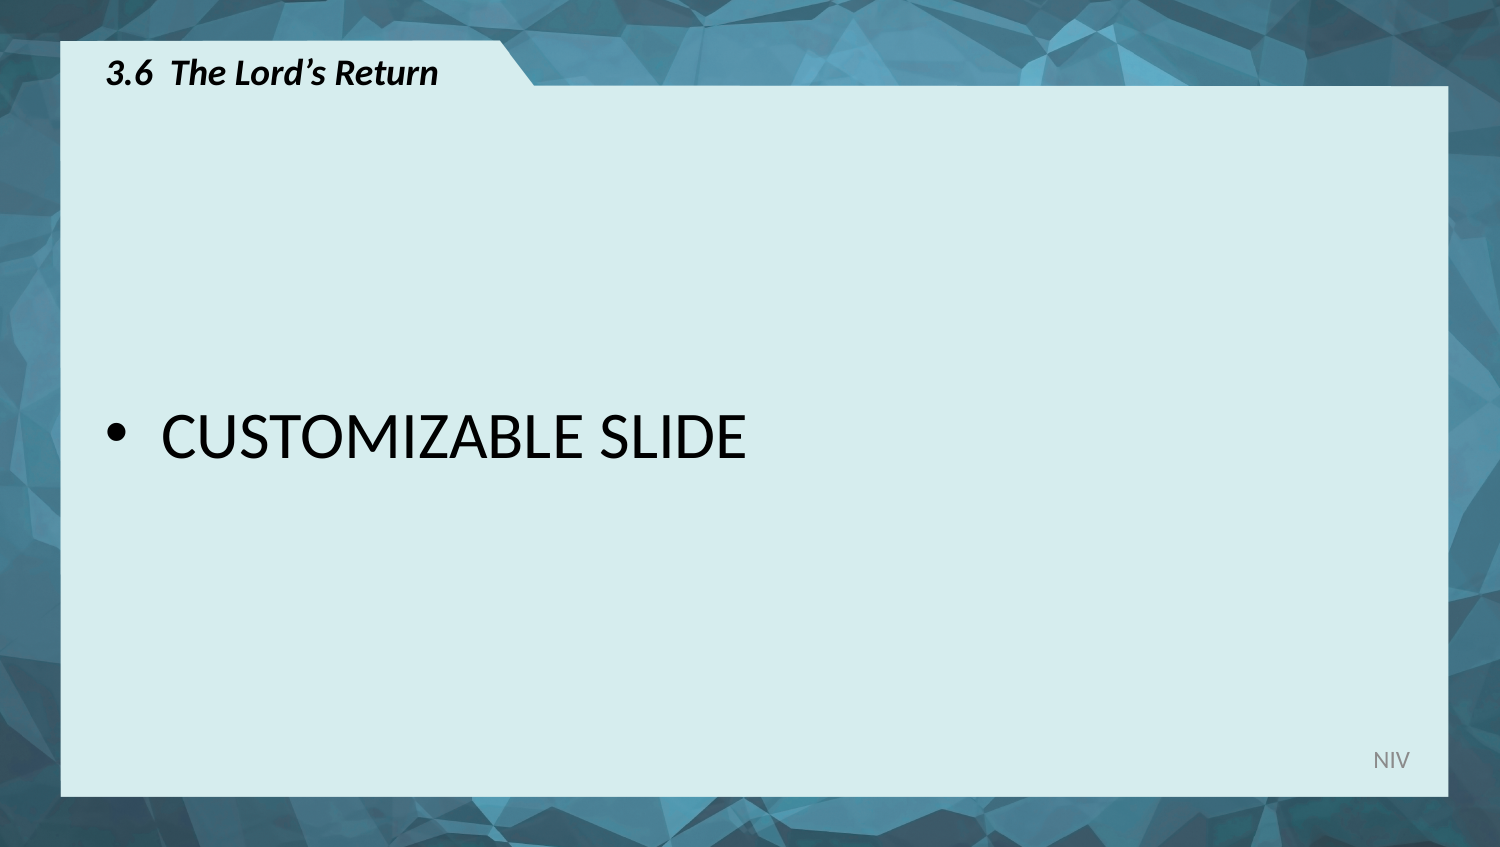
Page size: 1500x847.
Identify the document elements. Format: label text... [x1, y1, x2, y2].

list CUSTOMIZABLE SLIDE [89, 141, 1403, 722]
title 3.6 The Lord’s Return [89, 33, 1420, 108]
picture [0, 0, 1500, 847]
footer NIV [950, 736, 1425, 782]
